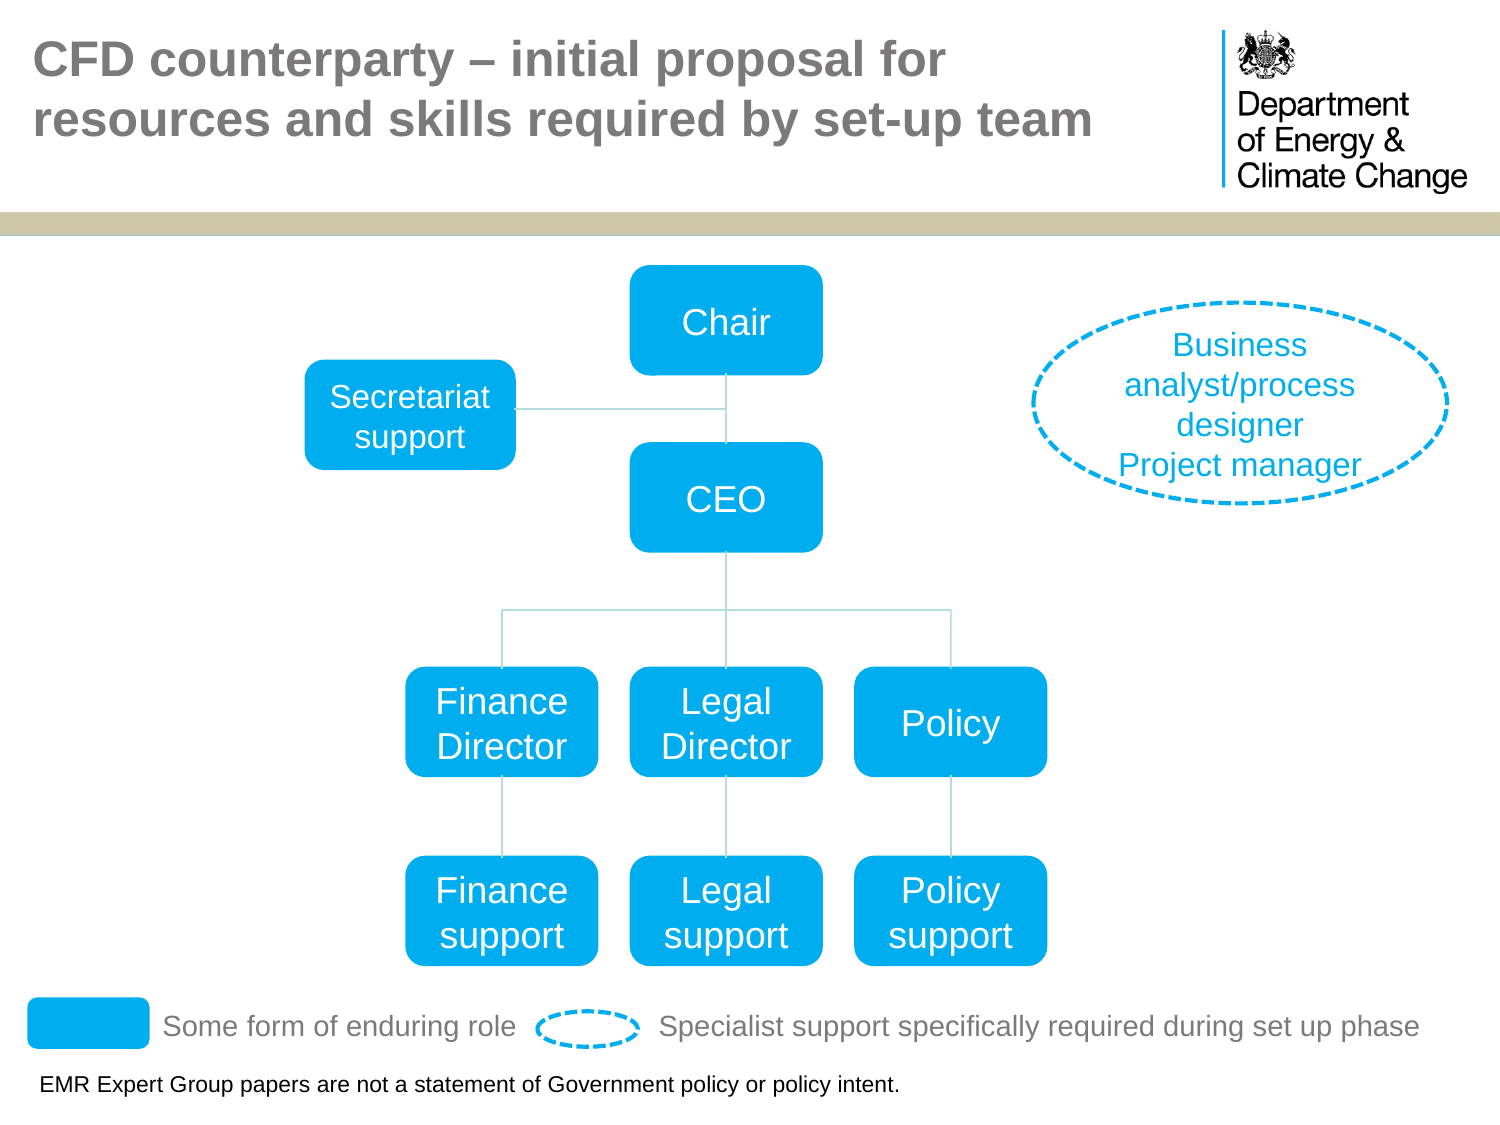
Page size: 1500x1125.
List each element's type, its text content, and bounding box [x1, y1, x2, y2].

text_box EMR Expert Group papers are not a statement of Government policy or policy intent. [24, 1062, 1446, 1105]
list [29, 278, 1471, 988]
text_box Specialist support specifically required during set up phase [643, 999, 1453, 1050]
text_box Legal support [629, 855, 823, 967]
text_box Policy [854, 666, 1048, 778]
text_box Some form of enduring role [147, 999, 632, 1050]
text_box Finance support [405, 855, 599, 967]
text_box CEO [629, 442, 823, 553]
text_box [535, 1009, 640, 1049]
text_box Policy support [854, 855, 1048, 967]
text_box Business analyst/process designer Project manager [1031, 300, 1450, 506]
text_box Secretariat support [304, 359, 516, 471]
text_box [27, 997, 147, 1049]
title CFD counterparty – initial proposal for resources and skills required by set-up team [17, 18, 1129, 103]
text_box Chair [629, 265, 823, 376]
picture [0, 208, 1500, 236]
text_box Finance Director [405, 666, 599, 778]
text_box Legal Director [629, 666, 823, 778]
picture [1222, 30, 1467, 194]
